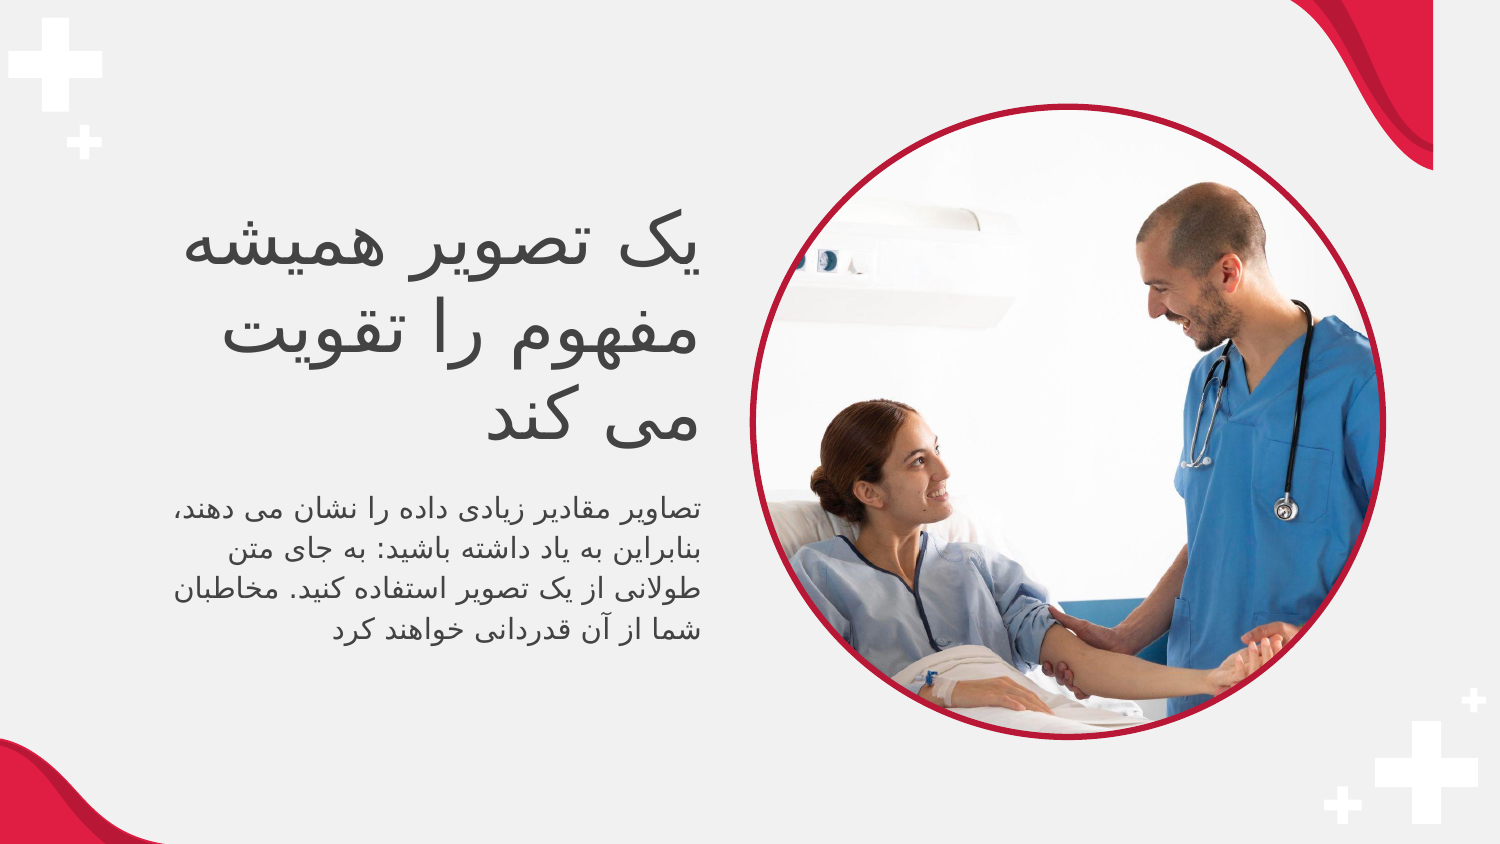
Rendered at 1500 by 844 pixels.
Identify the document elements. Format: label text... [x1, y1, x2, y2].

subtitle تصاویر مقادیر زیادی داده را نشان می دهند، بنابراین به یاد داشته باشید: به جای متن طولانی از یک تصویر استفاده کنید. مخاطبان شما از آن قدردانی خواهند کرد [118, 469, 718, 653]
picture [752, 106, 1384, 738]
title یک تصویر همیشه مفهوم را تقویت می کند [87, 191, 718, 470]
